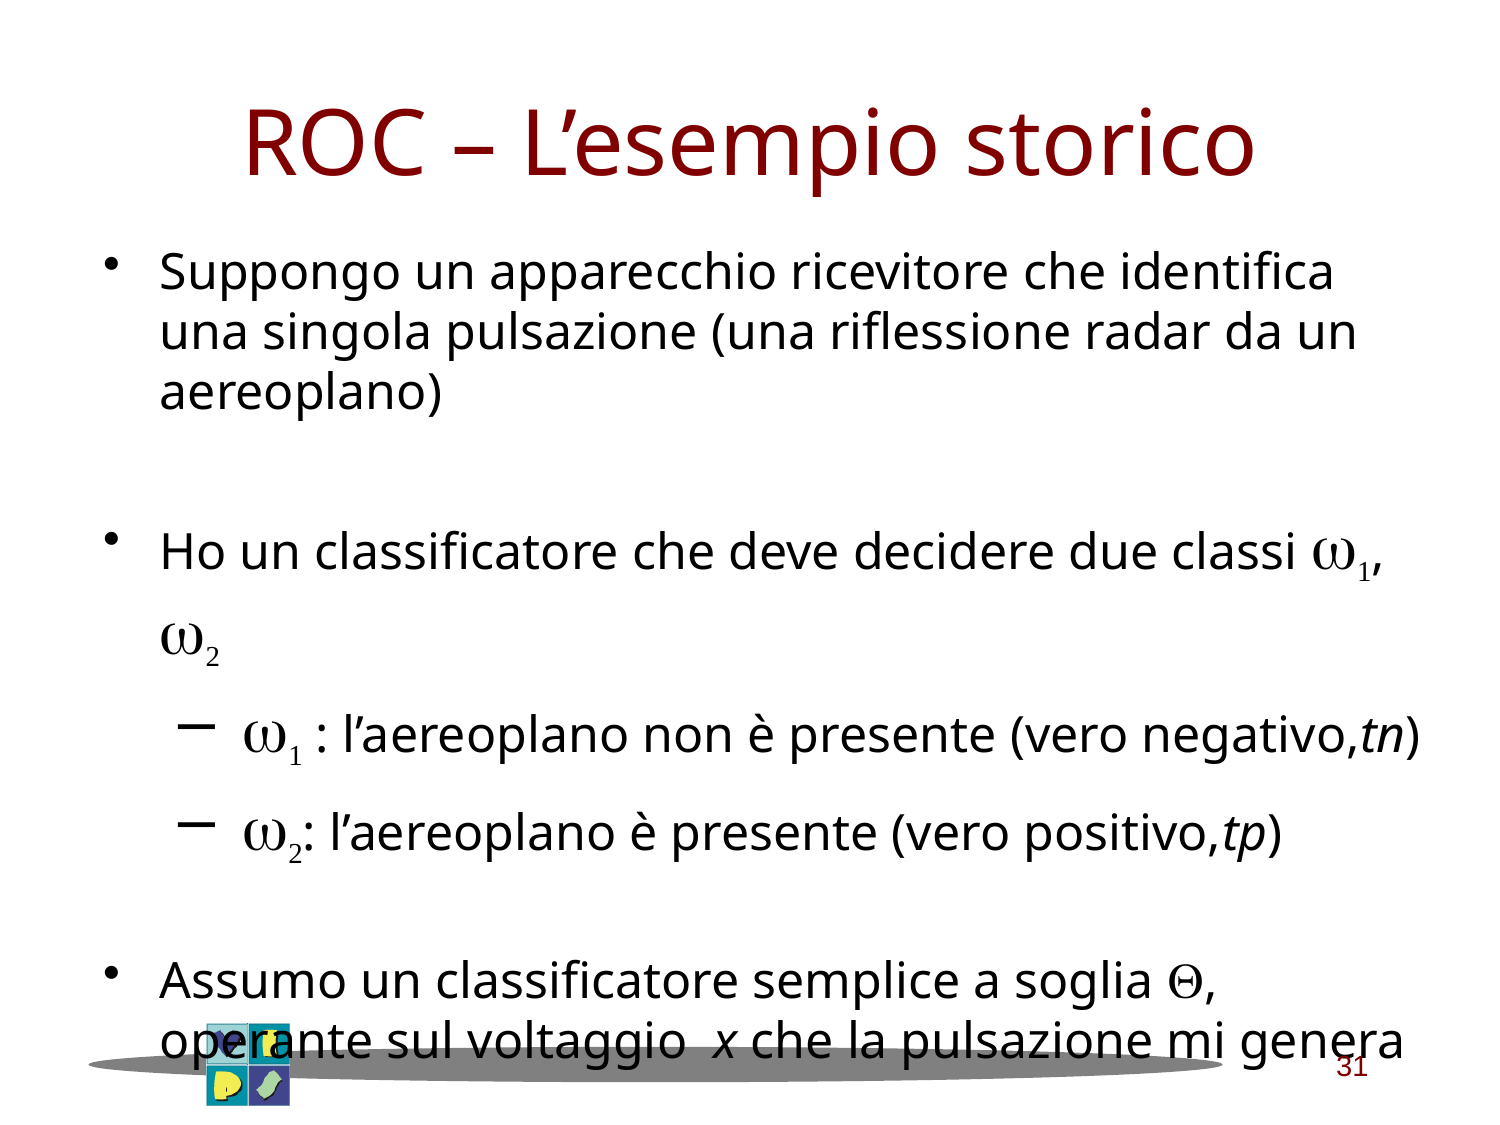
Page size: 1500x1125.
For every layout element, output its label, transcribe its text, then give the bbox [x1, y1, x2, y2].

picture [206, 1023, 290, 1106]
list Suppongo un apparecchio ricevitore che identifica una singola pulsazione (una riflessione radar da un aereoplano) Ho un classificatore che deve decidere due classi w1, w2 w1 : l’aereoplano non è presente (vero negativo,tn) w2: l’aereoplano è presente (vero positivo,tp) Assumo un classificatore semplice a soglia Q, operante sul voltaggio x che la pulsazione mi genera [88, 231, 1439, 975]
title ROC – L’esempio storico [75, 45, 1425, 233]
slide_number 31 [1033, 1039, 1384, 1118]
